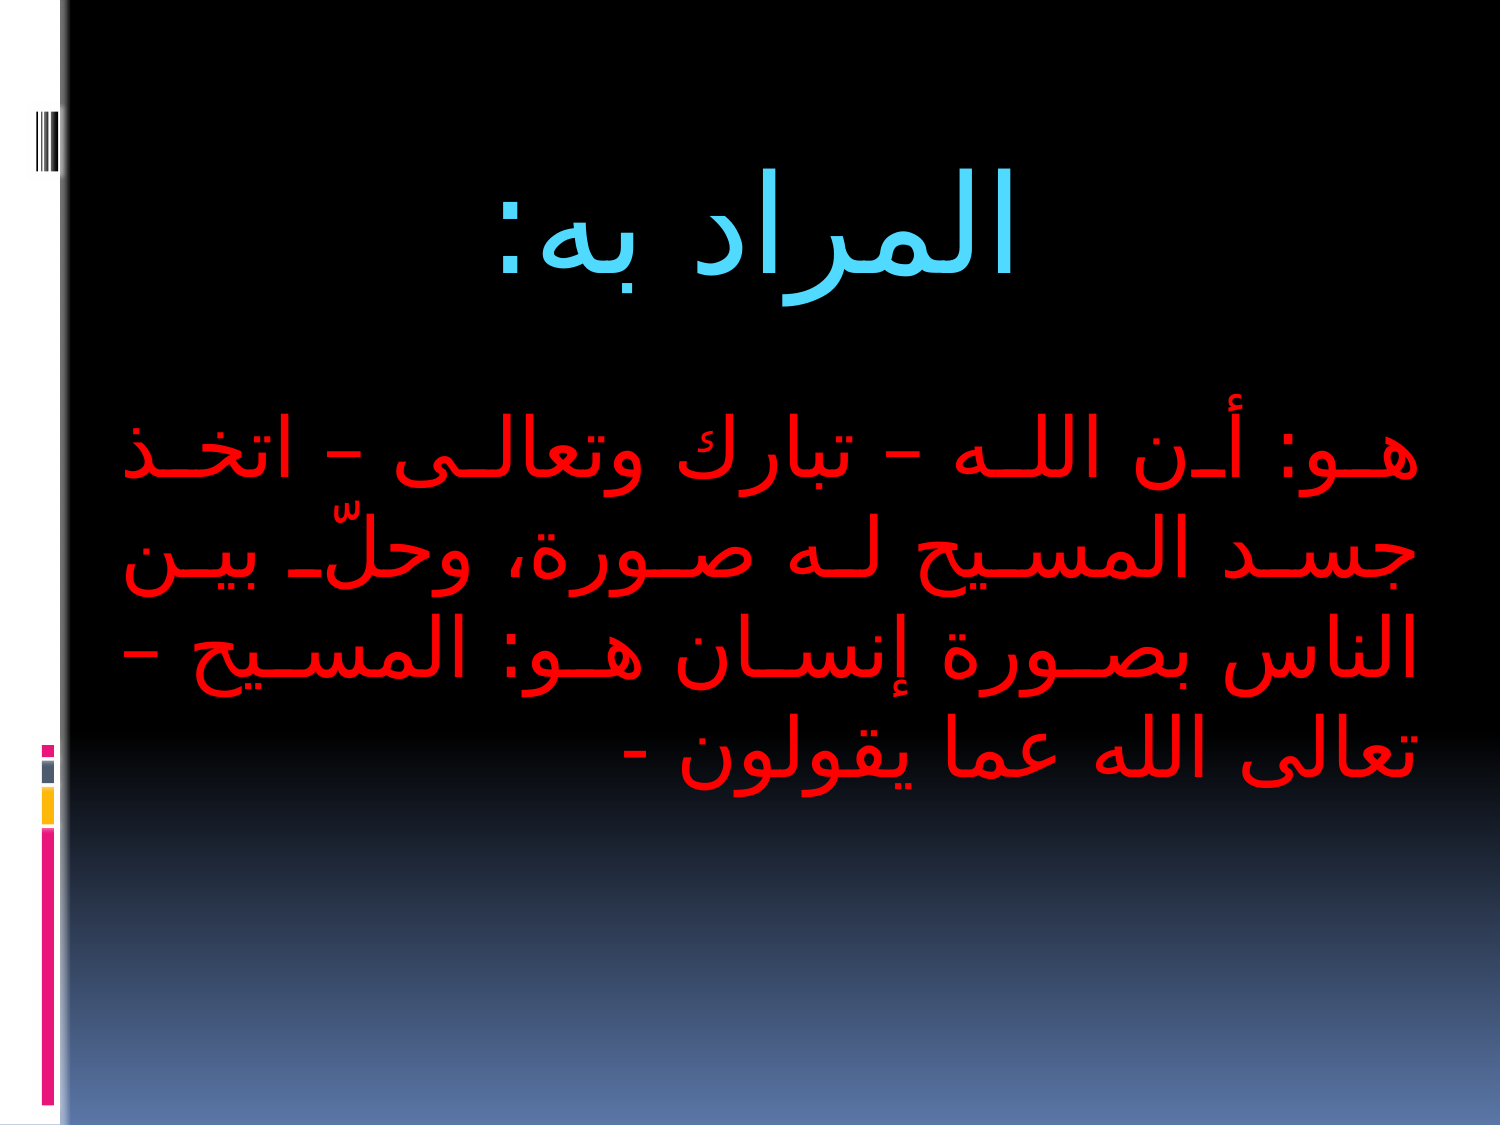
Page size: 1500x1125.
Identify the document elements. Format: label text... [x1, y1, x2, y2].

list المراد به: [105, 128, 1437, 352]
text_box هو: أن الله – تبارك وتعالى – اتخذ جسد المسيح له صورة، وحلّ بين الناس بصورة إنسان هو: المسيح – تعالى الله عما يقولون - [105, 386, 1437, 950]
